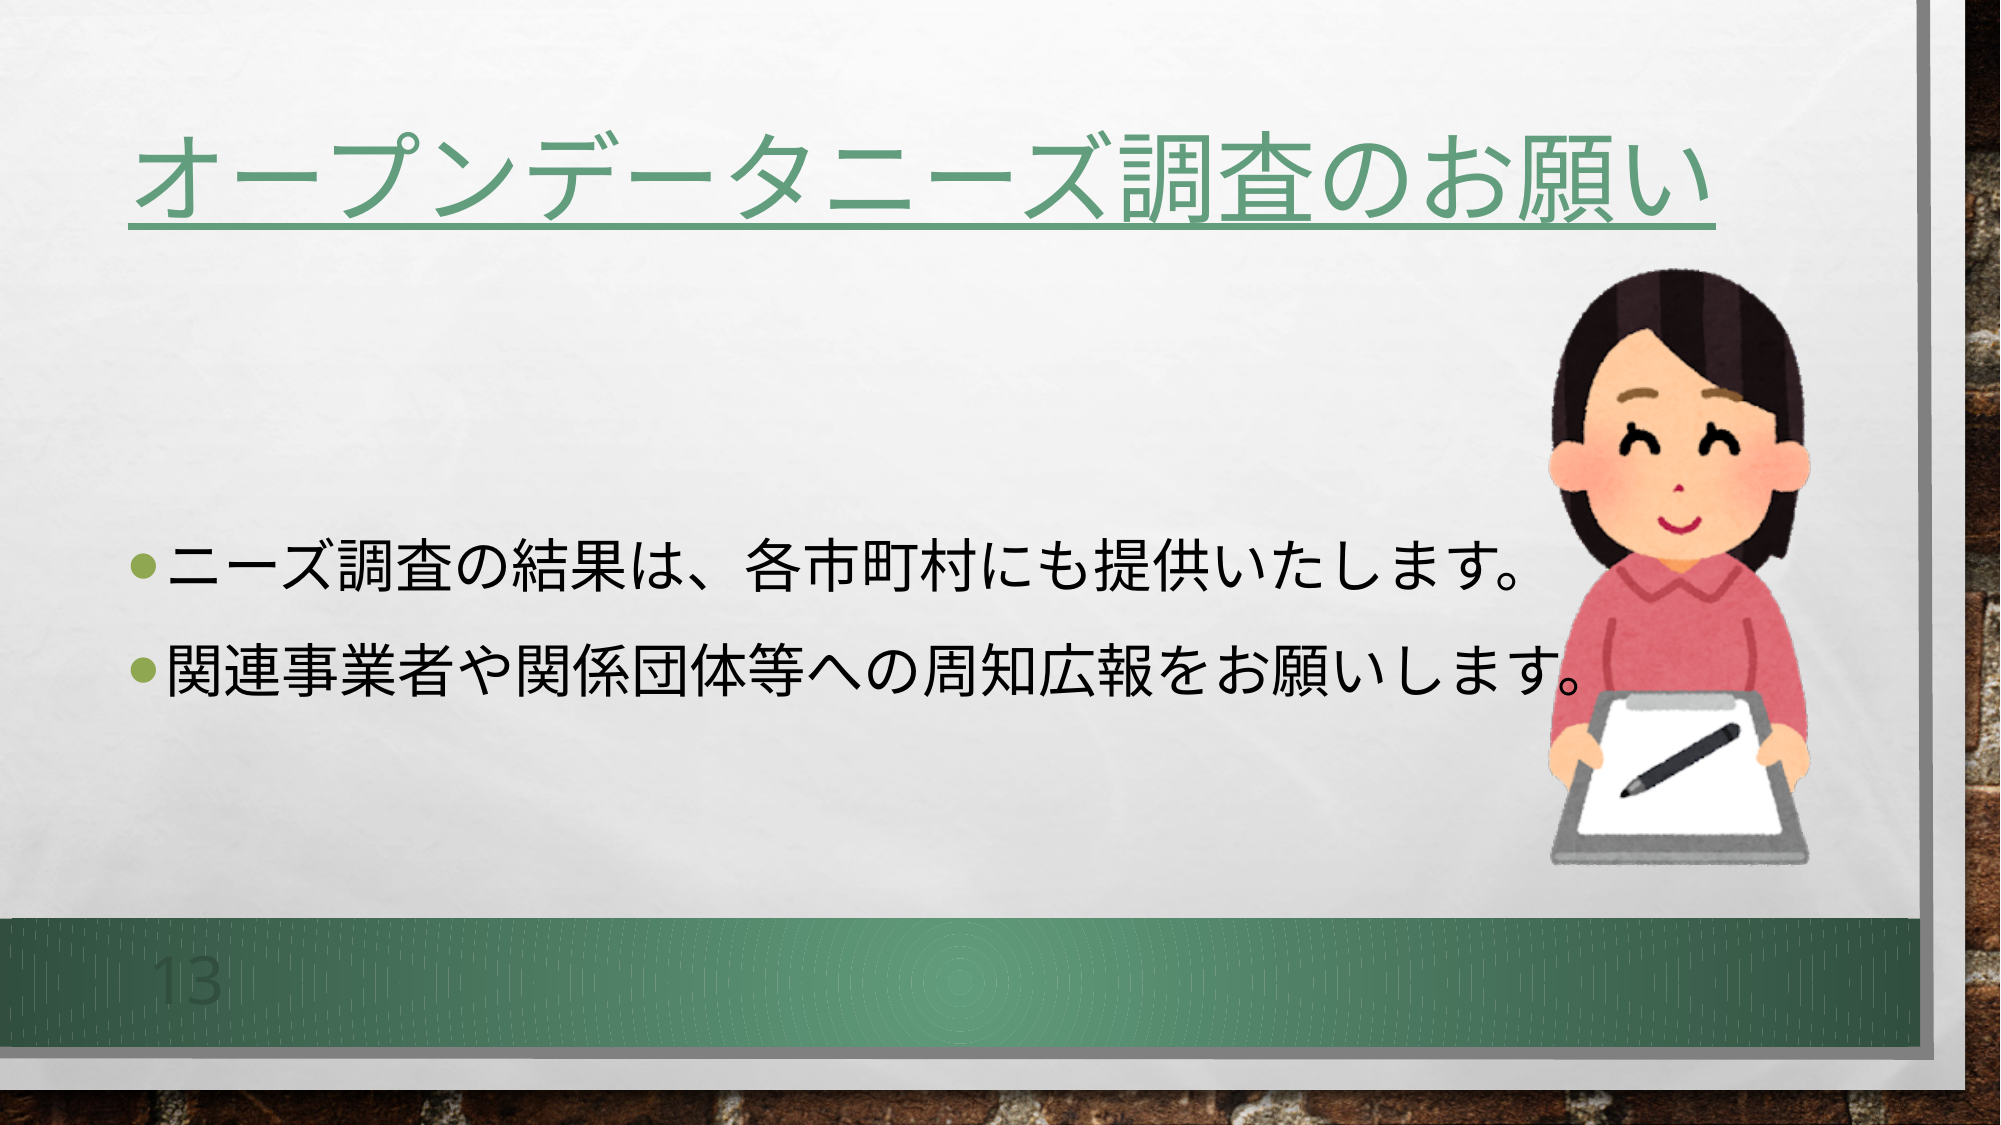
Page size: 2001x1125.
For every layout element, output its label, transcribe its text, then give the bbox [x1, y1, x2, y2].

list ニーズ調査の結果は、各市町村にも提供いたします。 関連事業者や関係団体等への周知広報をお願いします。 [112, 338, 1430, 882]
picture [1430, 256, 1930, 882]
title オープンデータニーズ調査のお願い [112, 88, 1818, 278]
slide_number 13 [112, 942, 262, 1025]
picture [0, 0, 2000, 1125]
